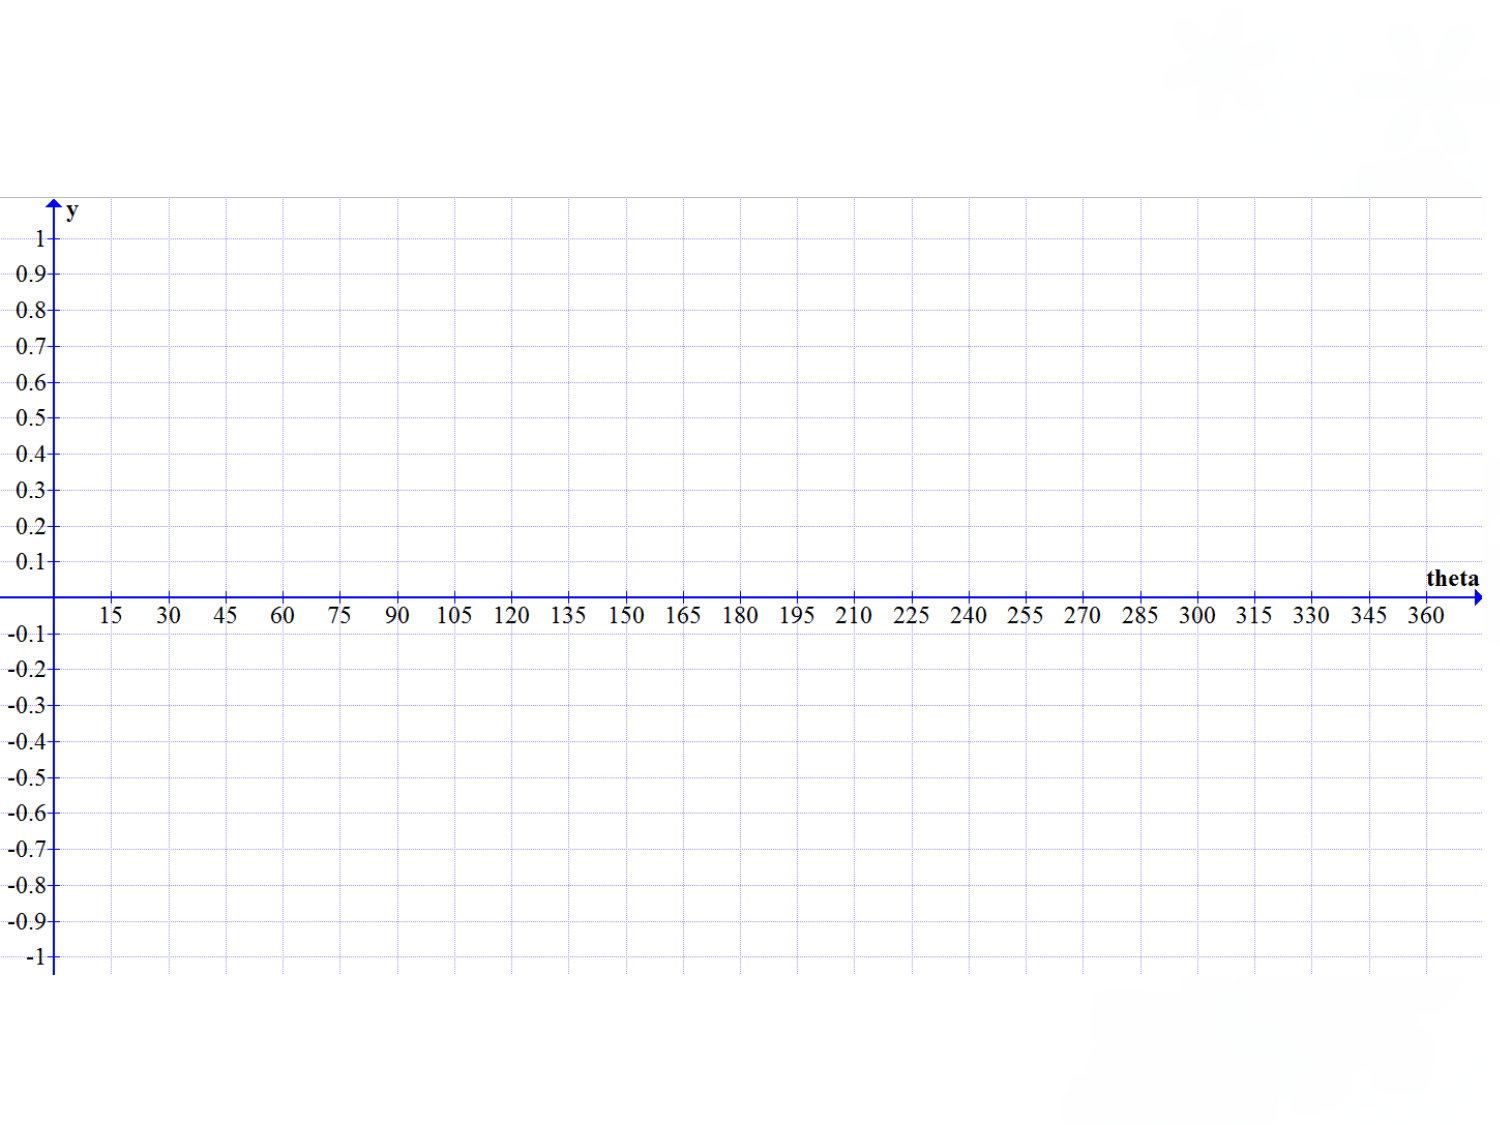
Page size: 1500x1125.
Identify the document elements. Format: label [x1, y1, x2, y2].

picture [0, 196, 1482, 976]
